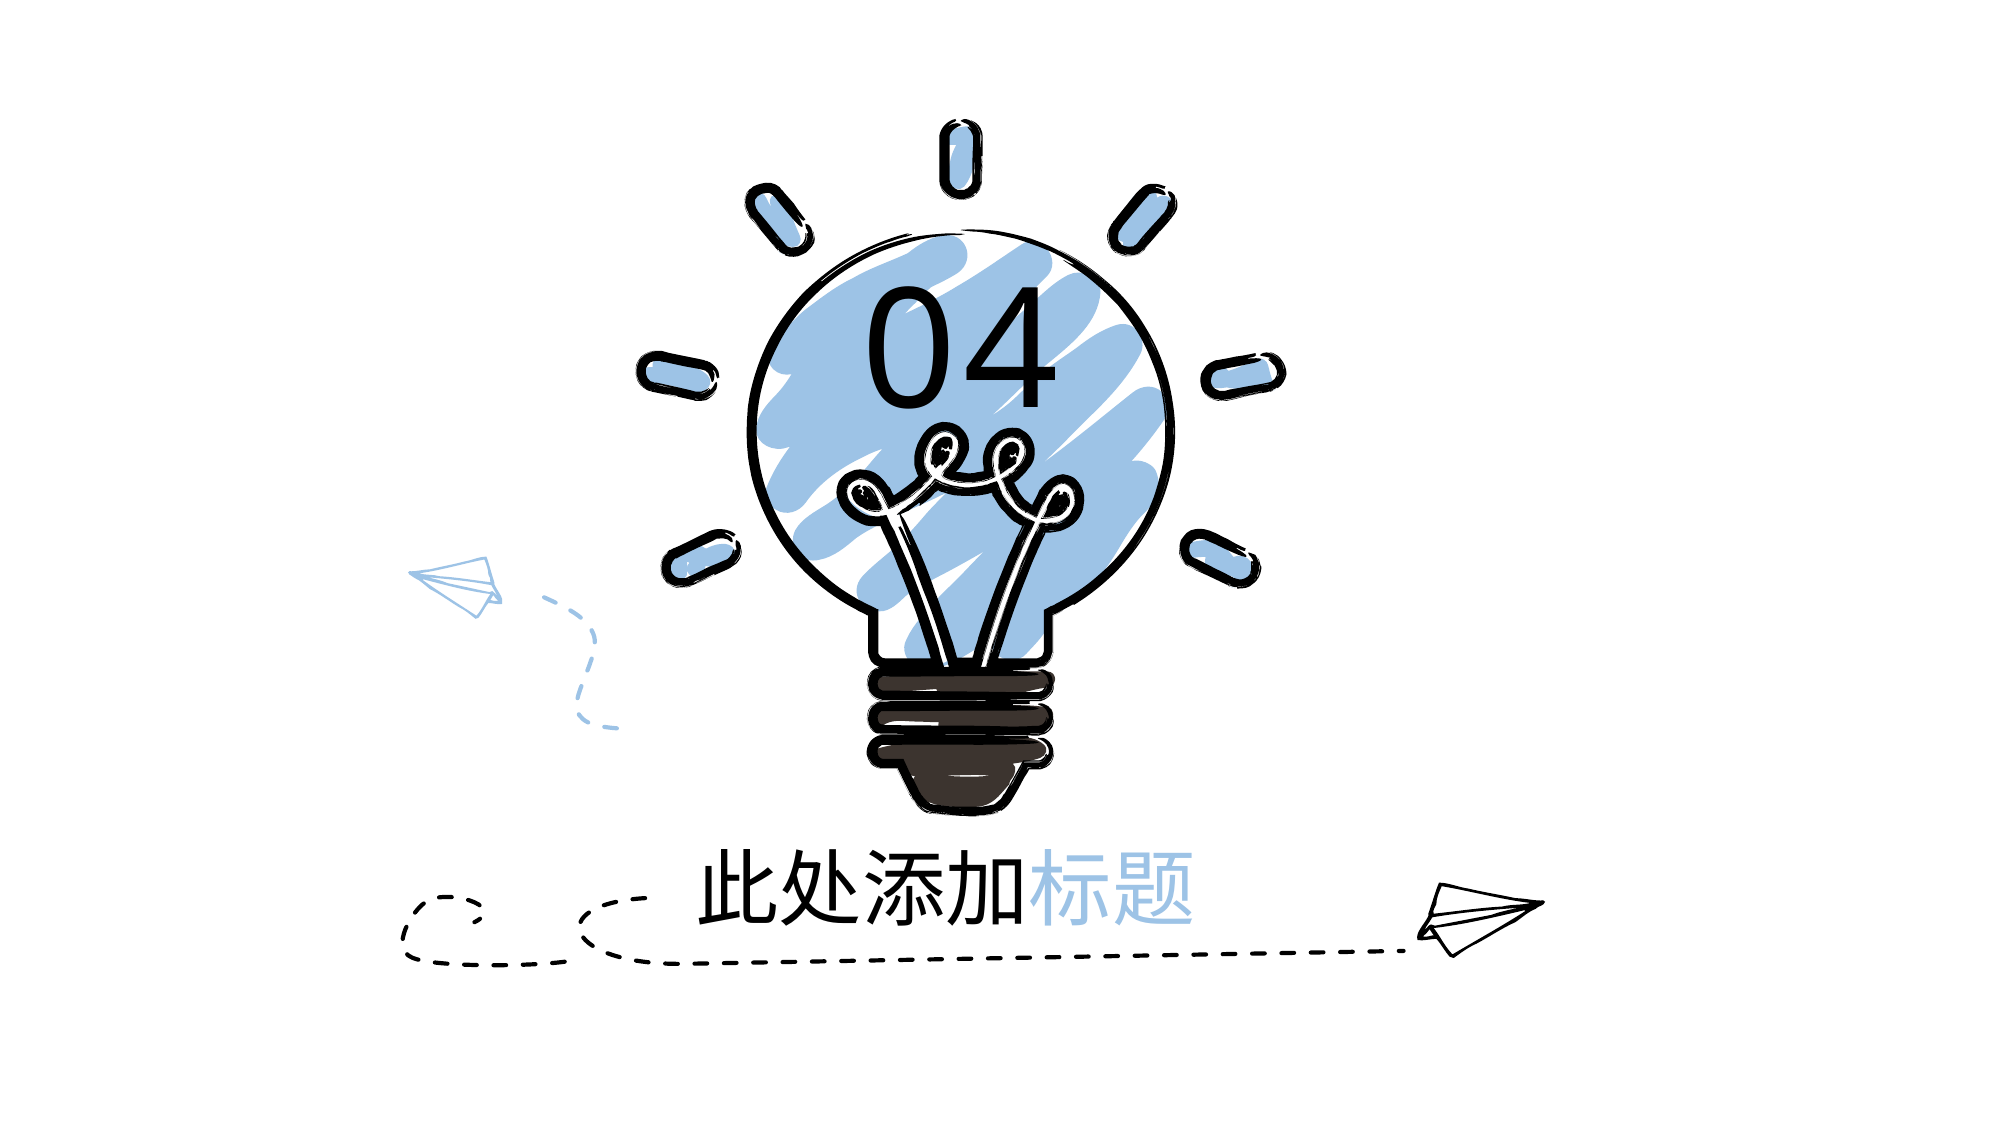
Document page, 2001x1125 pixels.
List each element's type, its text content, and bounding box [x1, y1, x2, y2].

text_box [402, 882, 1545, 966]
text_box 此处添加标题 [681, 828, 1283, 882]
text_box [408, 556, 503, 619]
text_box [543, 596, 622, 730]
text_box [634, 119, 1287, 817]
